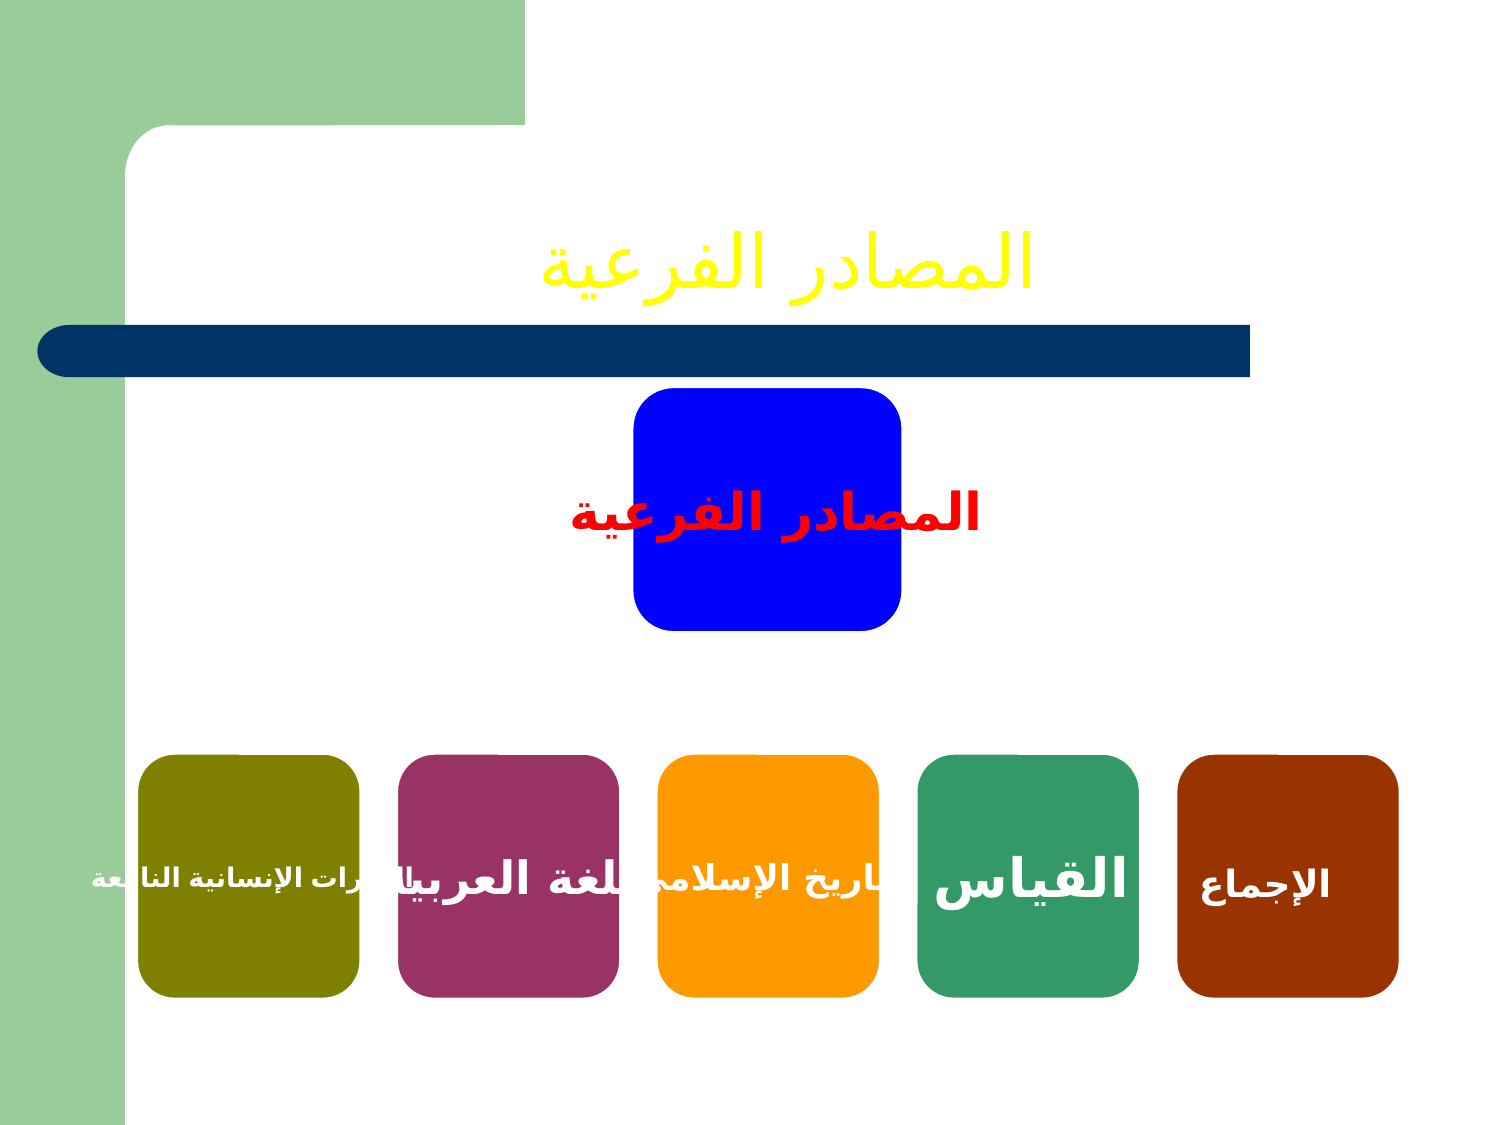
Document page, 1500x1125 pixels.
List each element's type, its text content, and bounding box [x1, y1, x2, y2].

title المصادر الفرعية [124, 124, 1426, 313]
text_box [137, 387, 1400, 999]
